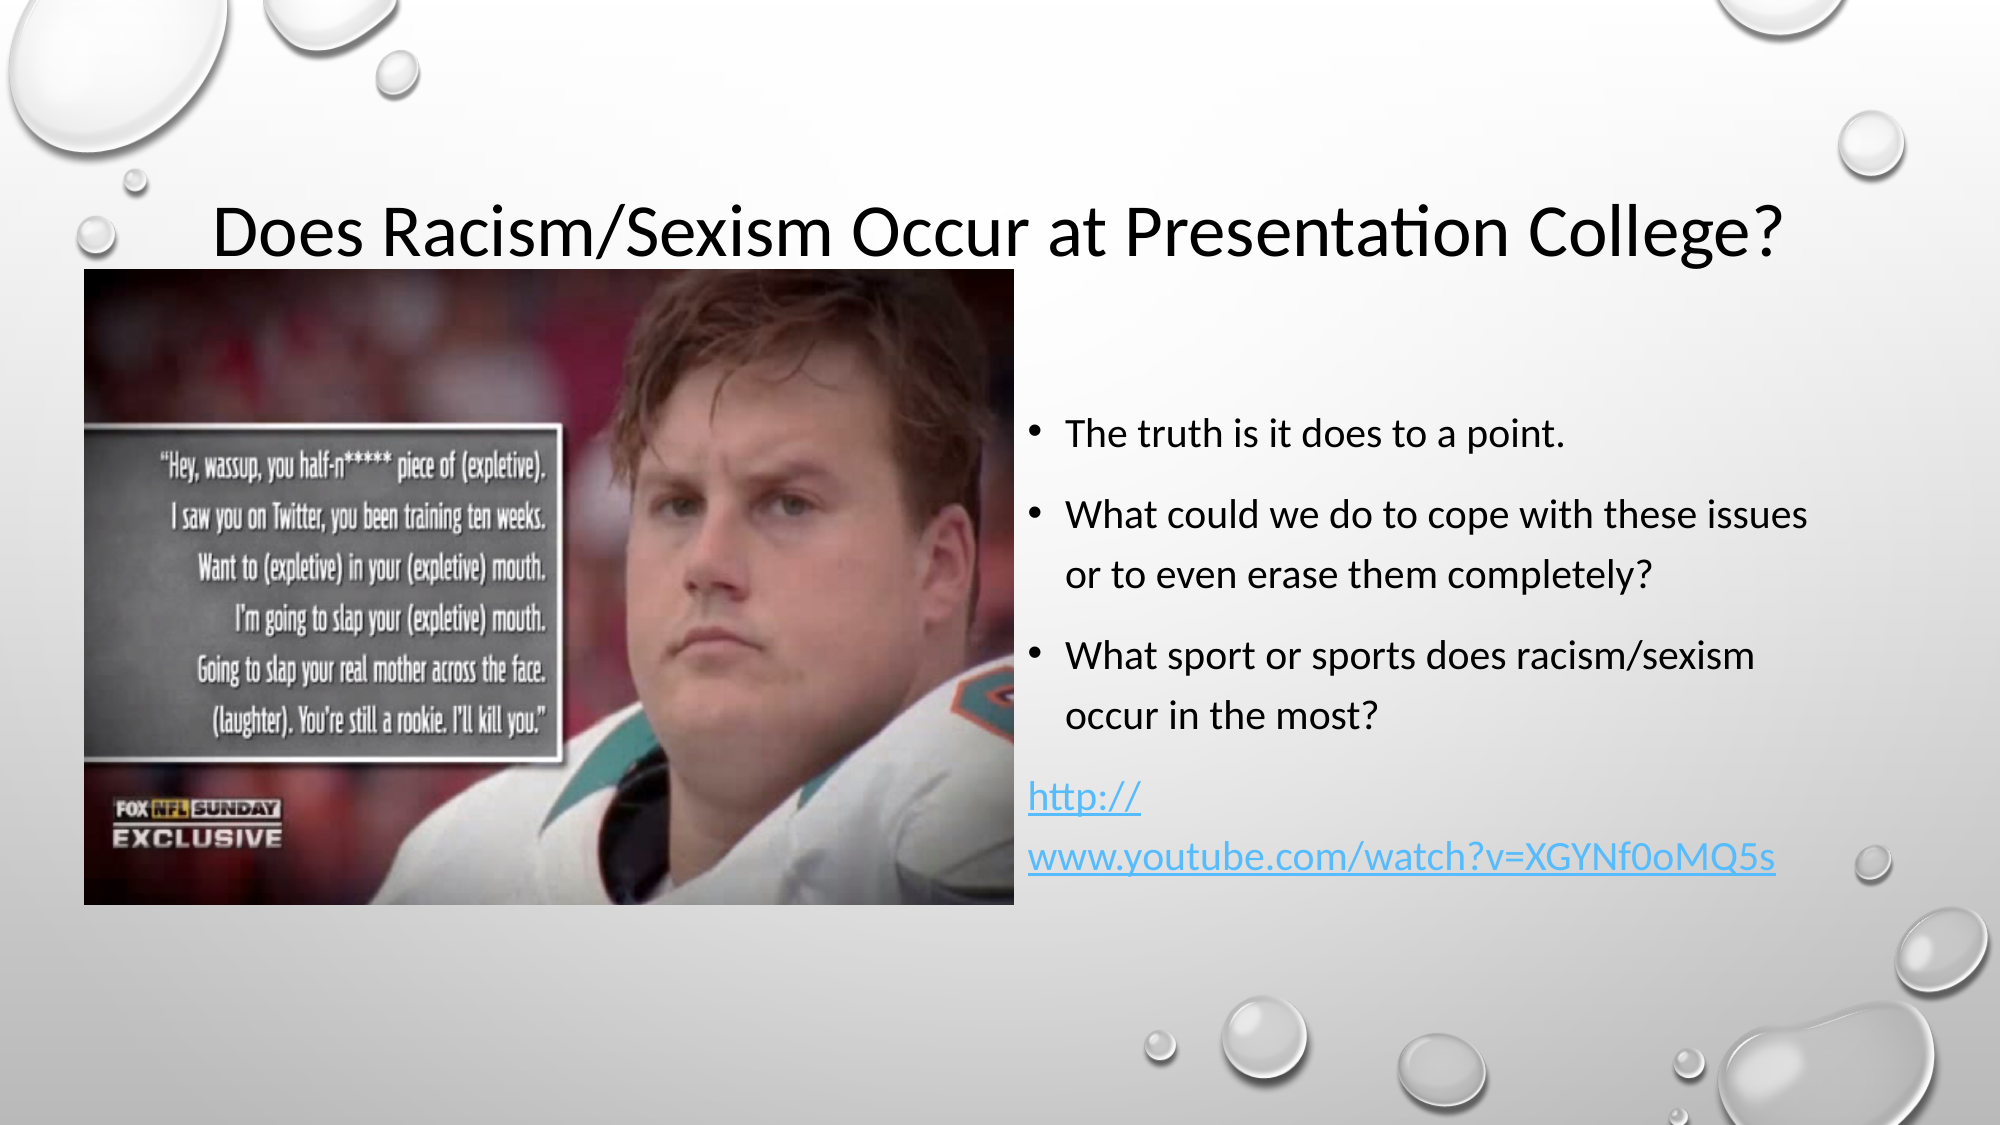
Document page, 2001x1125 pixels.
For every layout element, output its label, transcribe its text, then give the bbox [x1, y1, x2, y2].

picture [0, 0, 2000, 1125]
title Does Racism/Sexism Occur at Presentation College? [149, 101, 1851, 364]
list The truth is it does to a point. What could we do to cope with these issues or to even erase them completely? What sport or sports does racism/sexism occur in the most? http://www.youtube.com/watch?v=XGYNf0oMQ5s [1012, 388, 1850, 950]
